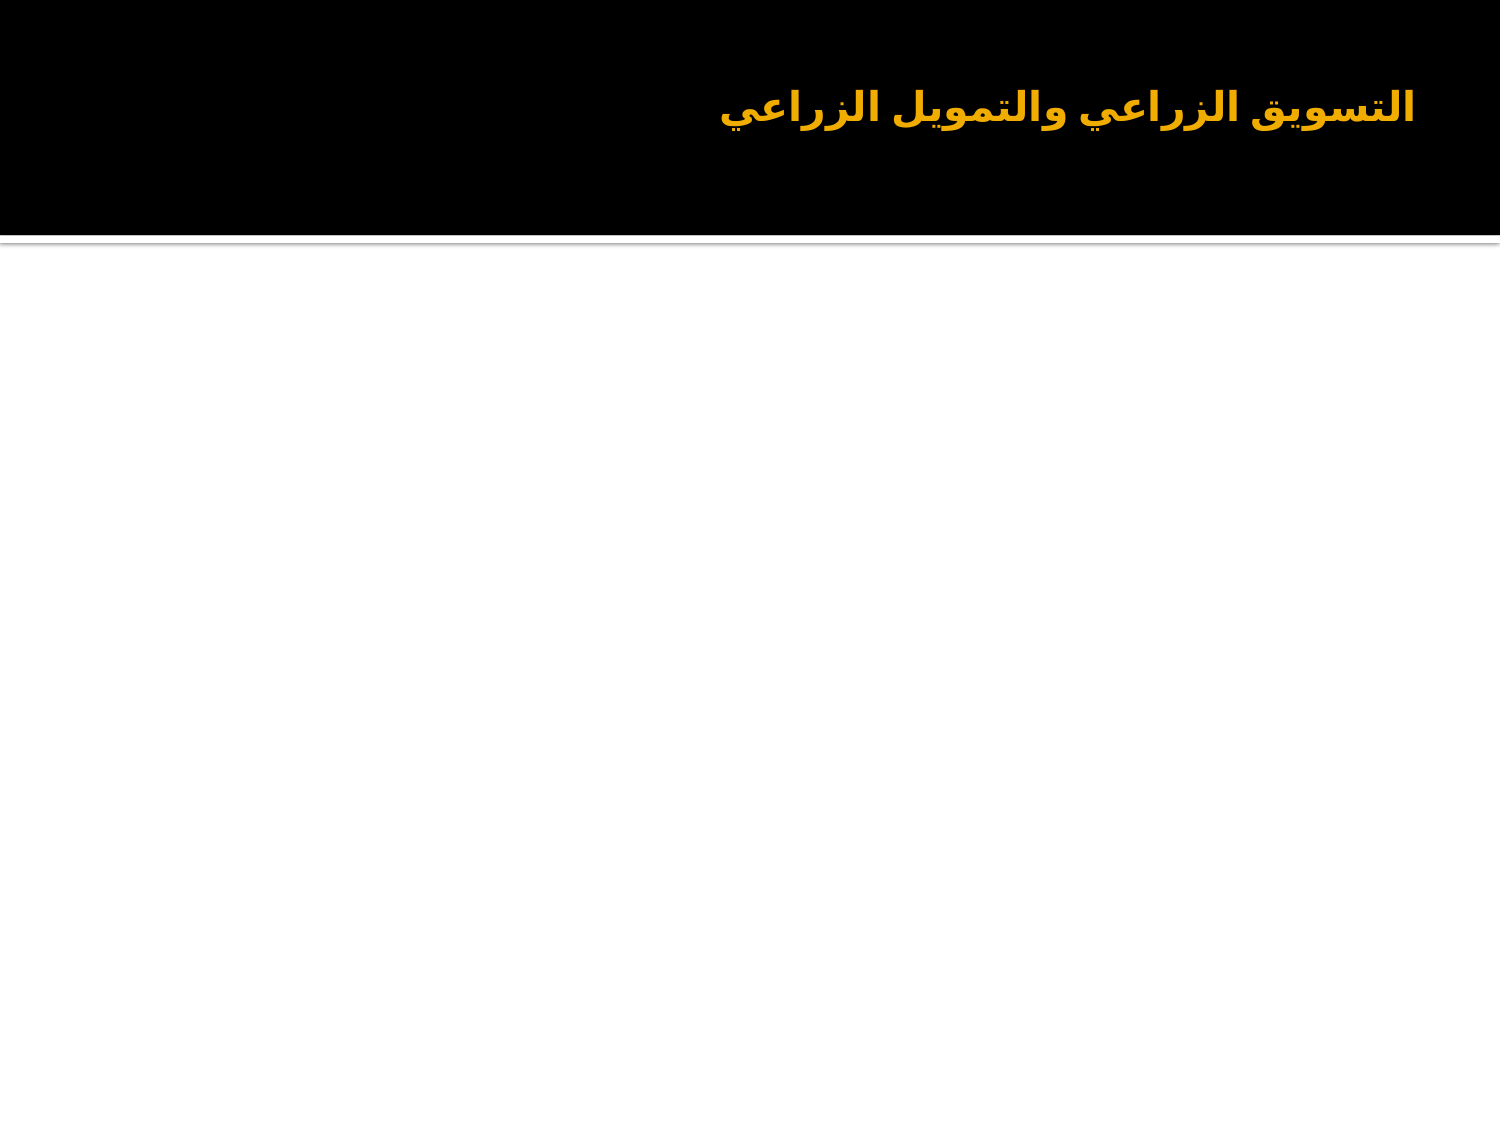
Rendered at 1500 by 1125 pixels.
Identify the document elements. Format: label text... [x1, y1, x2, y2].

title التسويق الزراعي والتمويل الزراعي [75, 24, 1425, 231]
